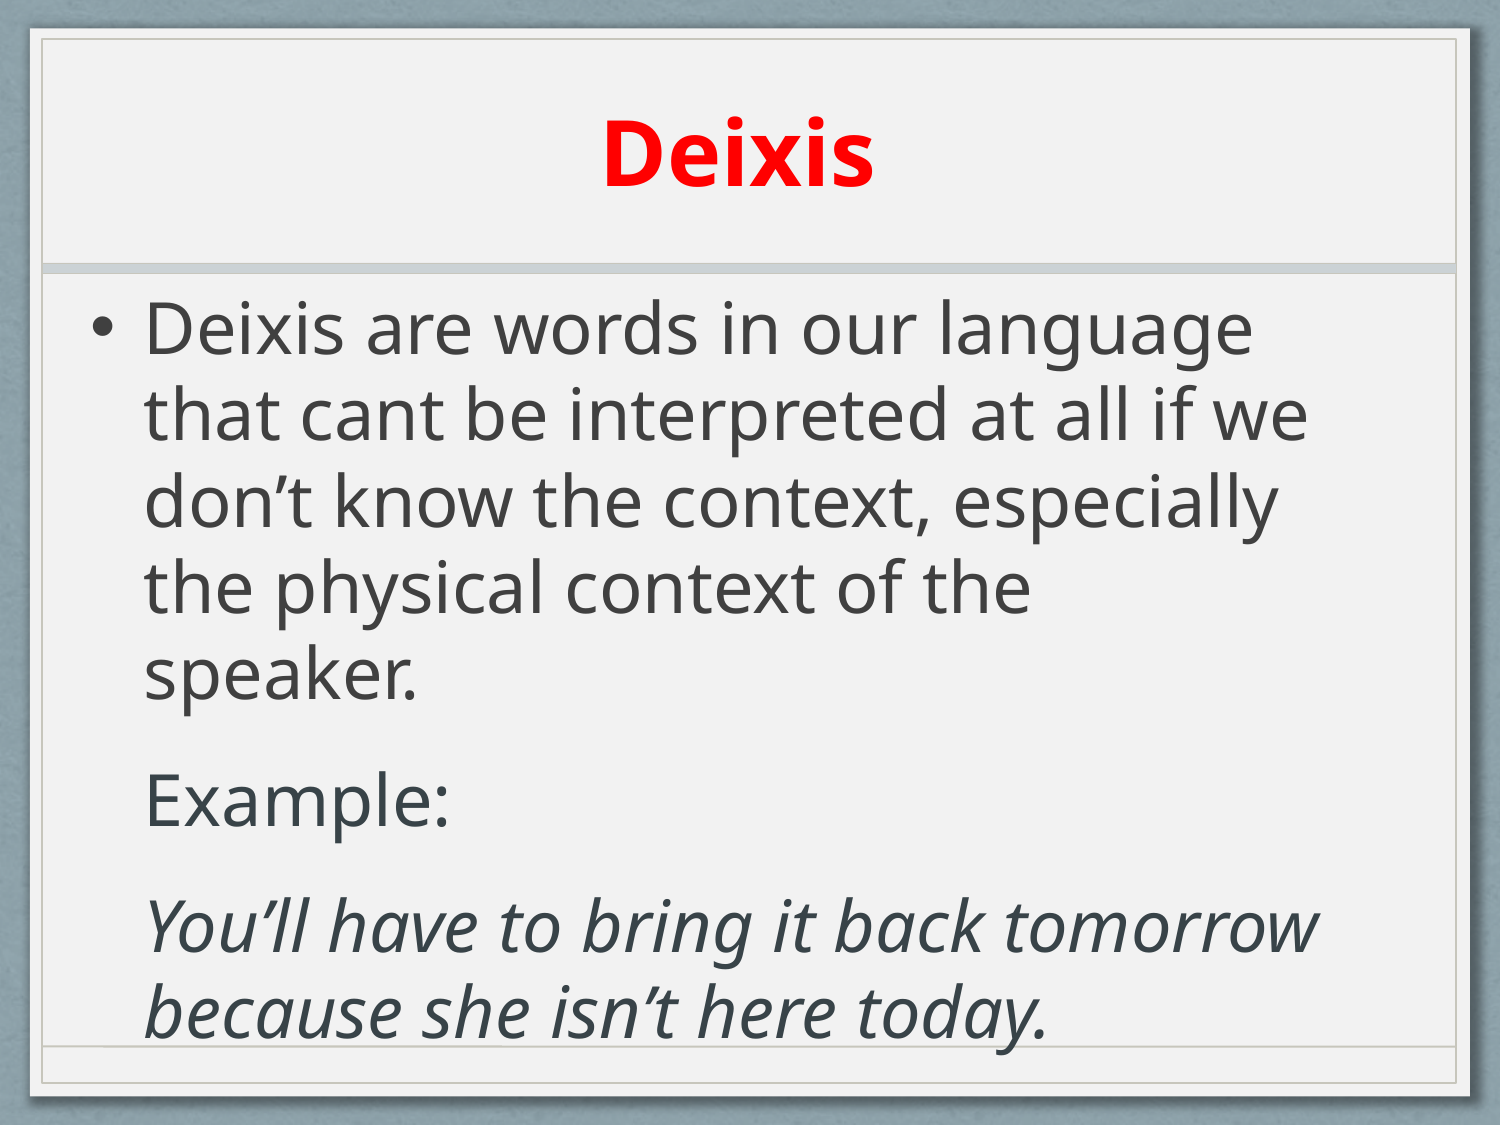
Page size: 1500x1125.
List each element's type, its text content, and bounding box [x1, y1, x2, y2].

list Deixis are words in our language that cant be interpreted at all if we don’t know the context, especially the physical context of the speaker. Example: You’ll have to bring it back tomorrow because she isn’t here today. [75, 275, 1341, 1125]
title Deixis [147, 40, 1353, 260]
